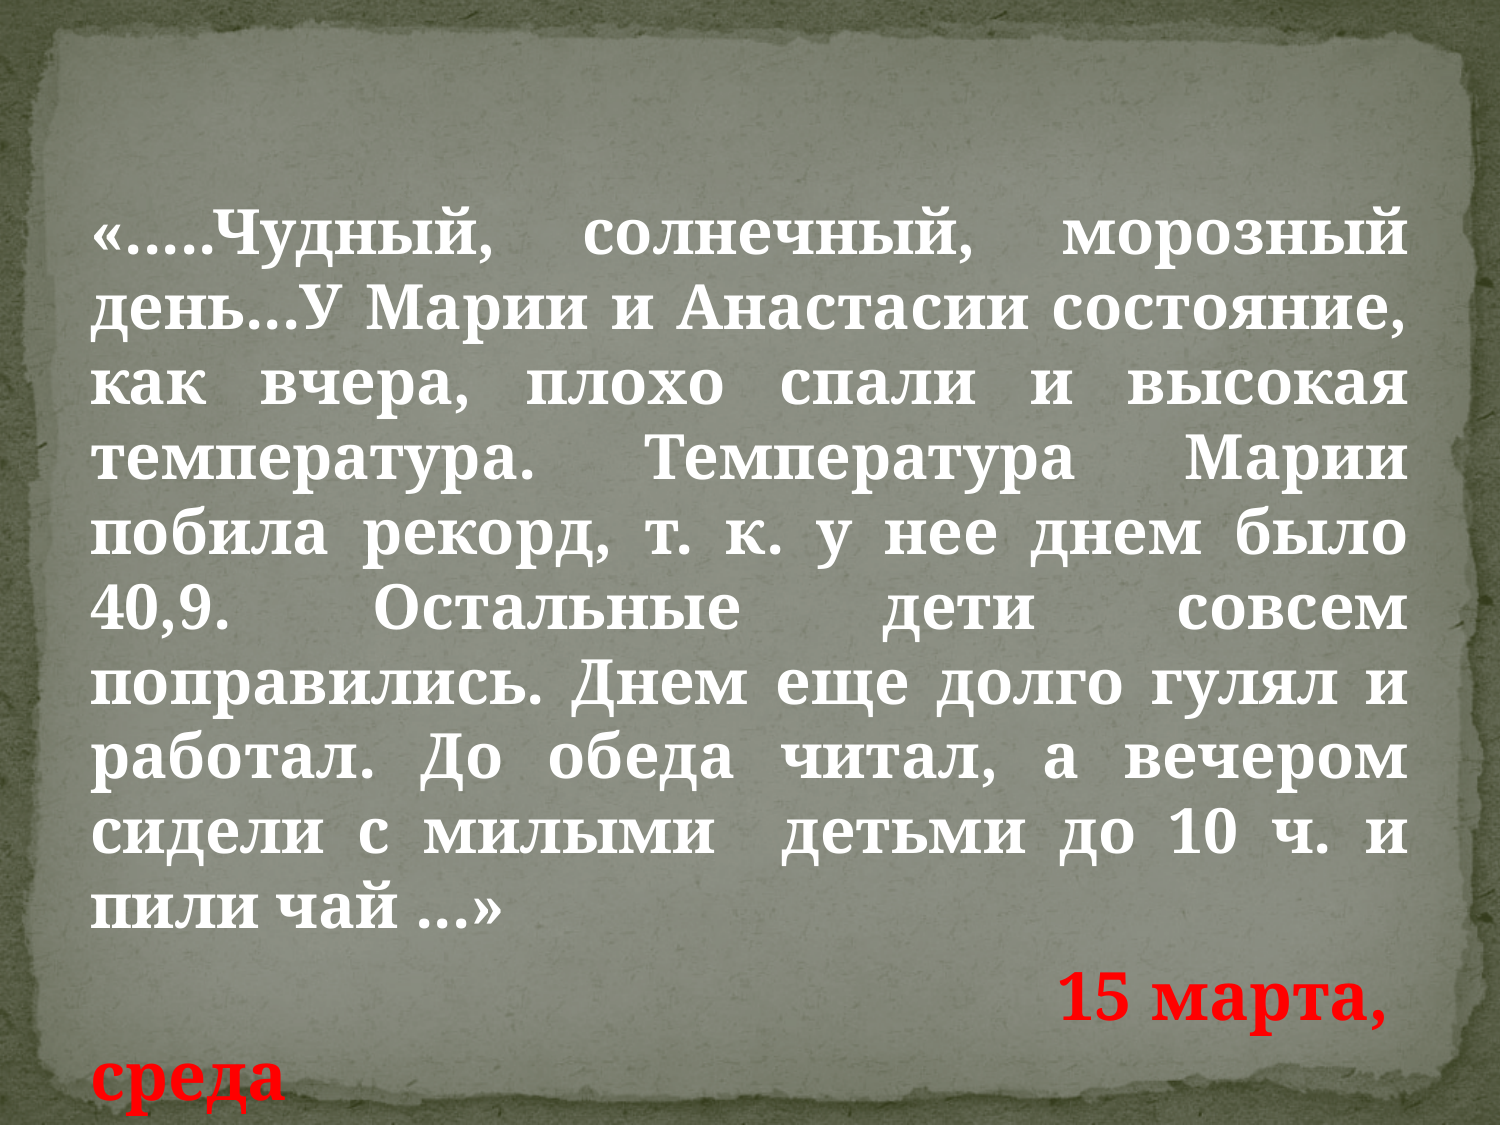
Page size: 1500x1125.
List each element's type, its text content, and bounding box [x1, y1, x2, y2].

title [74, 24, 1425, 225]
list «.....Чудный, солнечный, морозный день...У Марии и Анастасии состояние, как вчера, плохо спали и высокая температура. Температура Марии побила рекорд, т. к. у нее днем было 40,9. Остальные дети совсем поправились. Днем еще долго гулял и работал. До обеда читал, а вечером сидели с милыми детьми до 10 ч. и пили чай ...» 15 марта, среда [74, 184, 1426, 1001]
